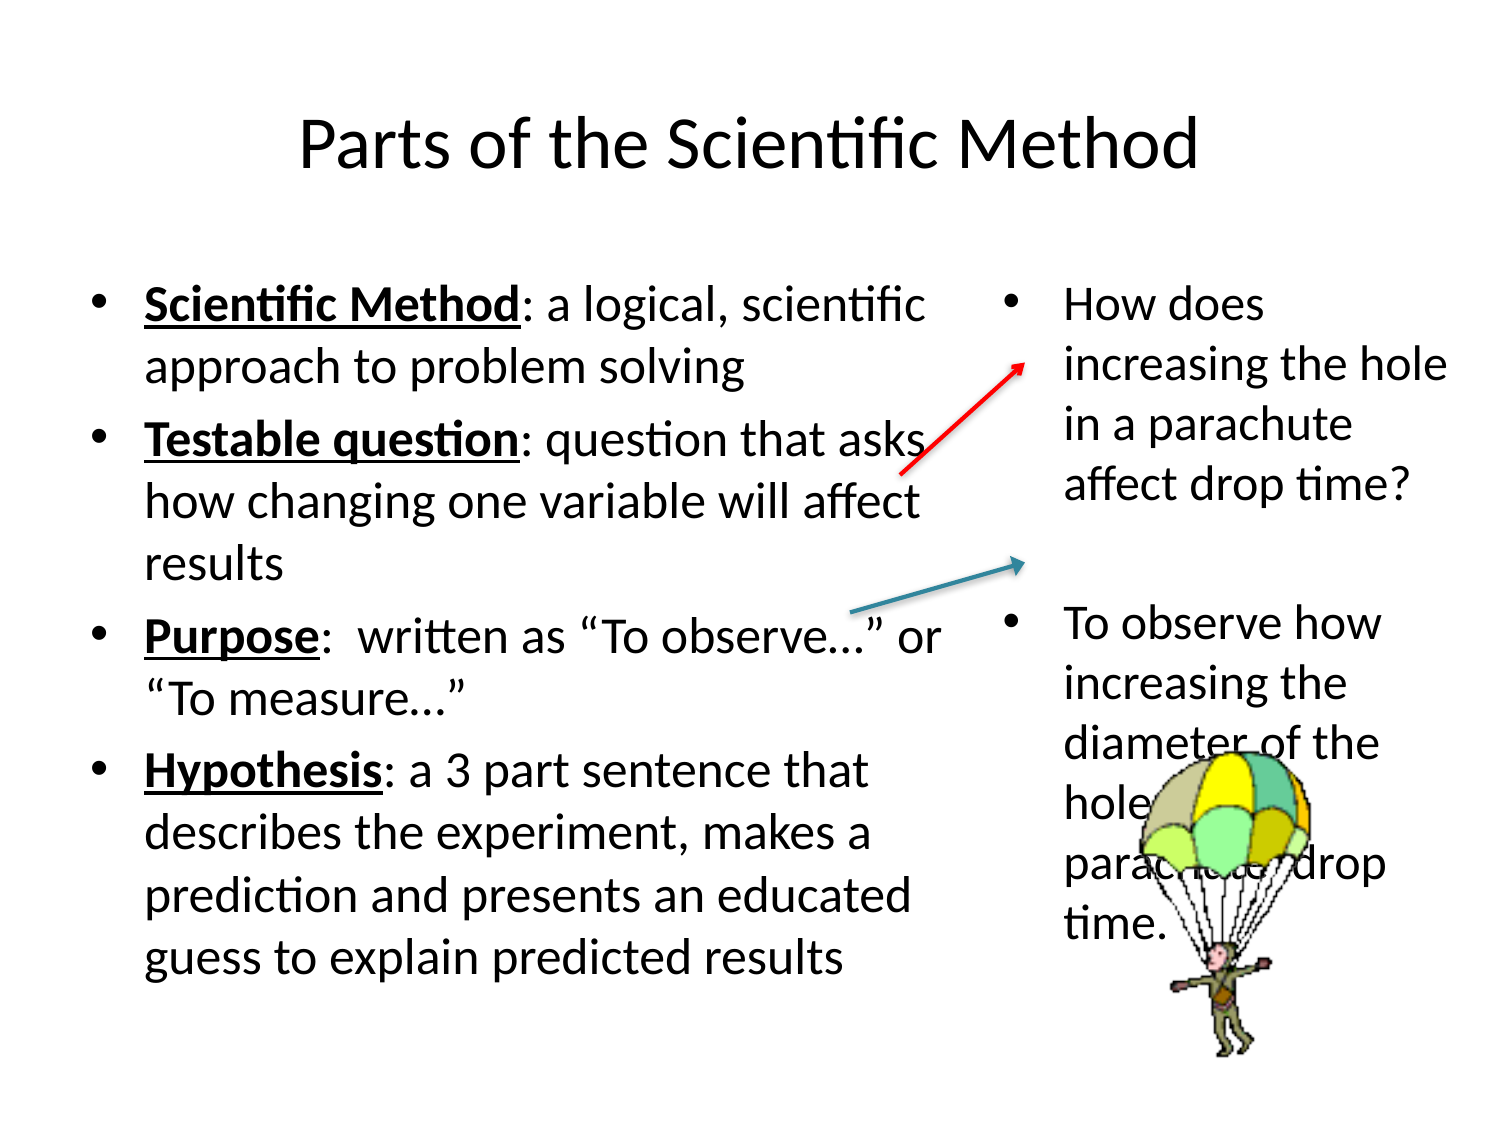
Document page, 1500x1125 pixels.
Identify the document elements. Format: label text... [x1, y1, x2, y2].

list How does increasing the hole in a parachute affect drop time? To observe how increasing the diameter of the hole affects parachute drop time. [987, 262, 1475, 1005]
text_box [899, 362, 1026, 476]
picture [1137, 749, 1330, 1066]
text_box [849, 562, 1026, 613]
title Parts of the Scientific Method [75, 45, 1425, 233]
list Scientific Method: a logical, scientific approach to problem solving Testable question: question that asks how changing one variable will affect results Purpose: written as “To observe…” or “To measure…” Hypothesis: a 3 part sentence that describes the experiment, makes a prediction and presents an educated guess to explain predicted results [75, 262, 963, 1005]
